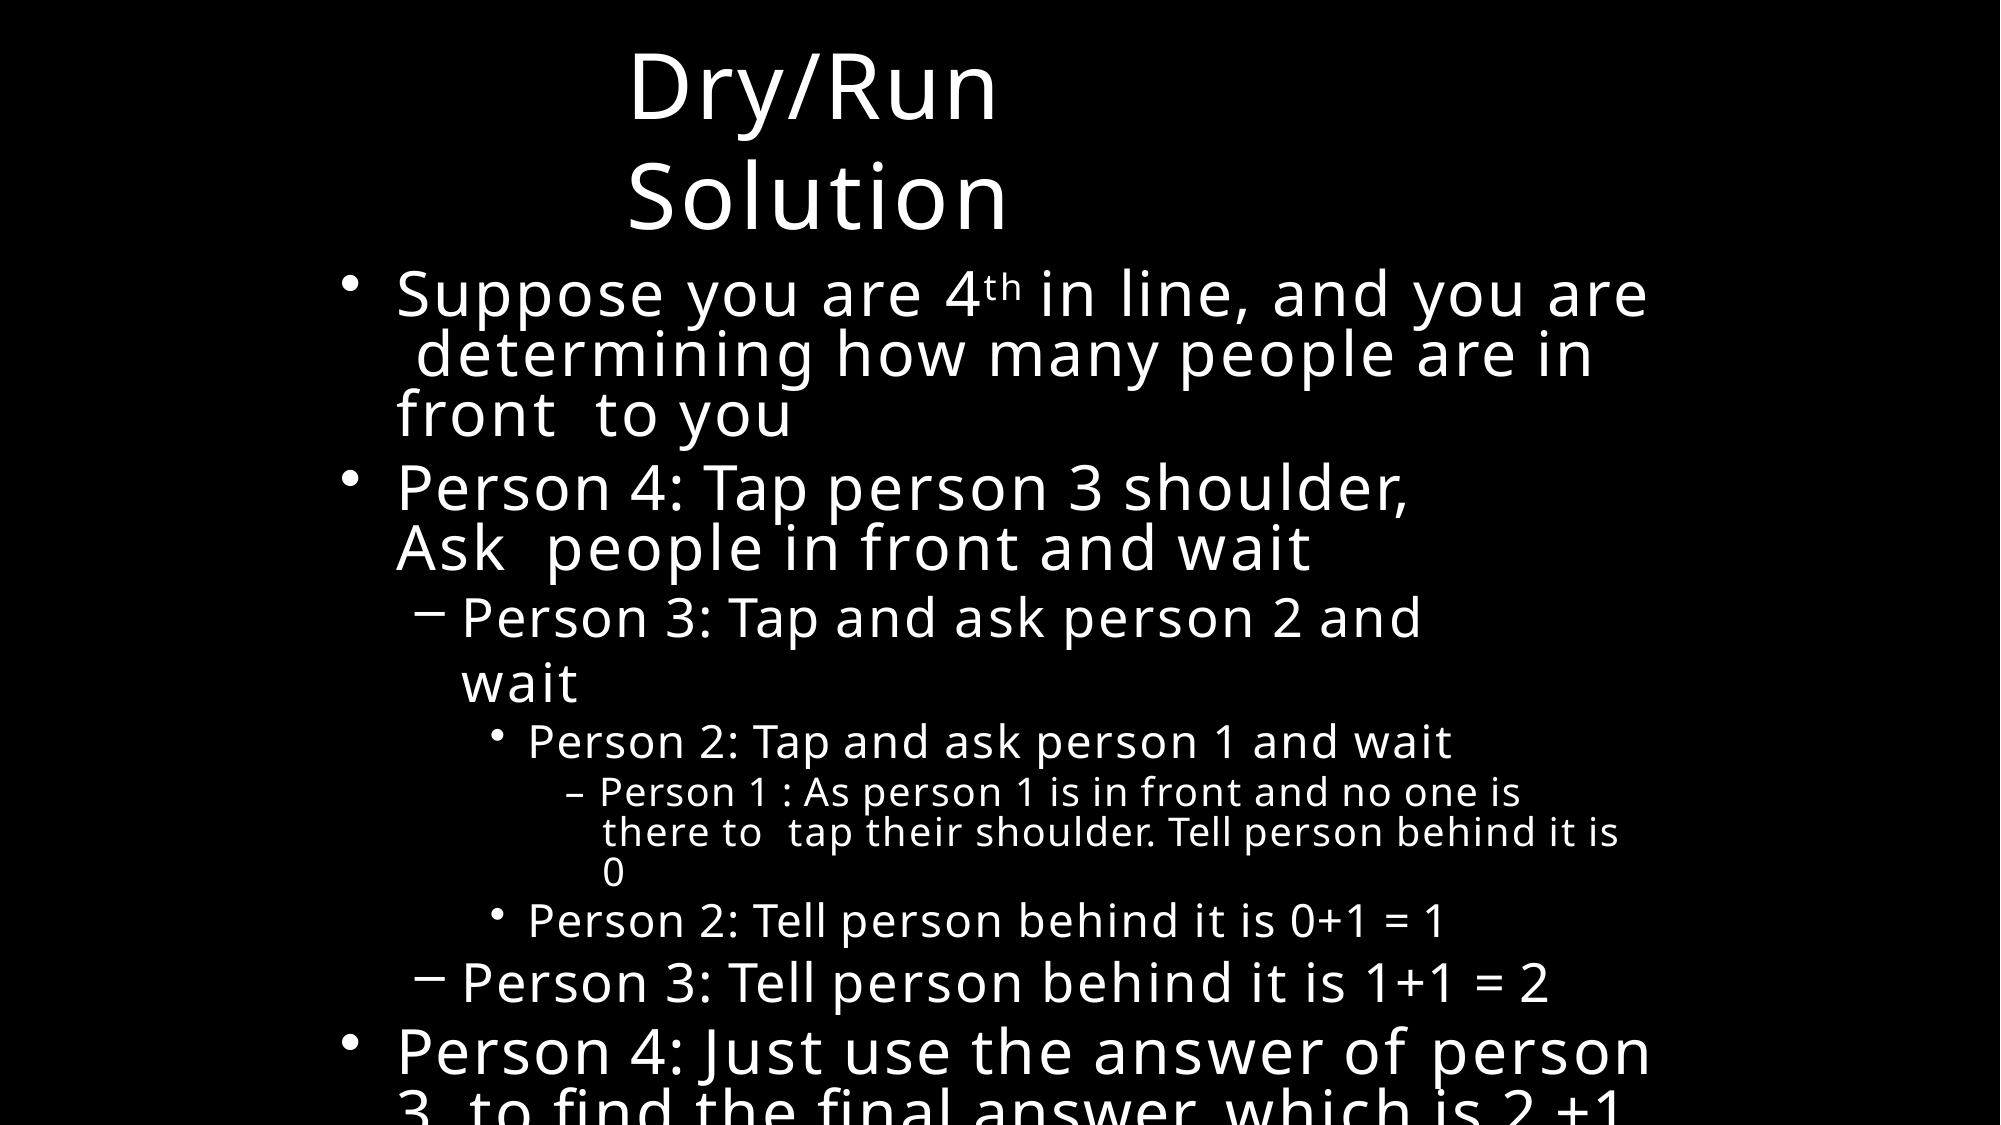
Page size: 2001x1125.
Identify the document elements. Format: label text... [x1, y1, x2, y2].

text_box Suppose you are 4th in line, and you are determining how many people are in front to you Person 4: Tap person 3 shoulder, Ask people in front and wait Person 3: Tap and ask person 2 and wait Person 2: Tap and ask person 1 and wait – Person 1 : As person 1 is in front and no one is there to tap their shoulder. Tell person behind it is 0 Person 2: Tell person behind it is 0+1 = 1 Person 3: Tell person behind it is 1+1 = 2 Person 4: Just use the answer of person 3 to find the final answer, which is 2 +1 = 3 [335, 251, 1666, 1125]
title Dry/Run Solution [624, 25, 1376, 248]
